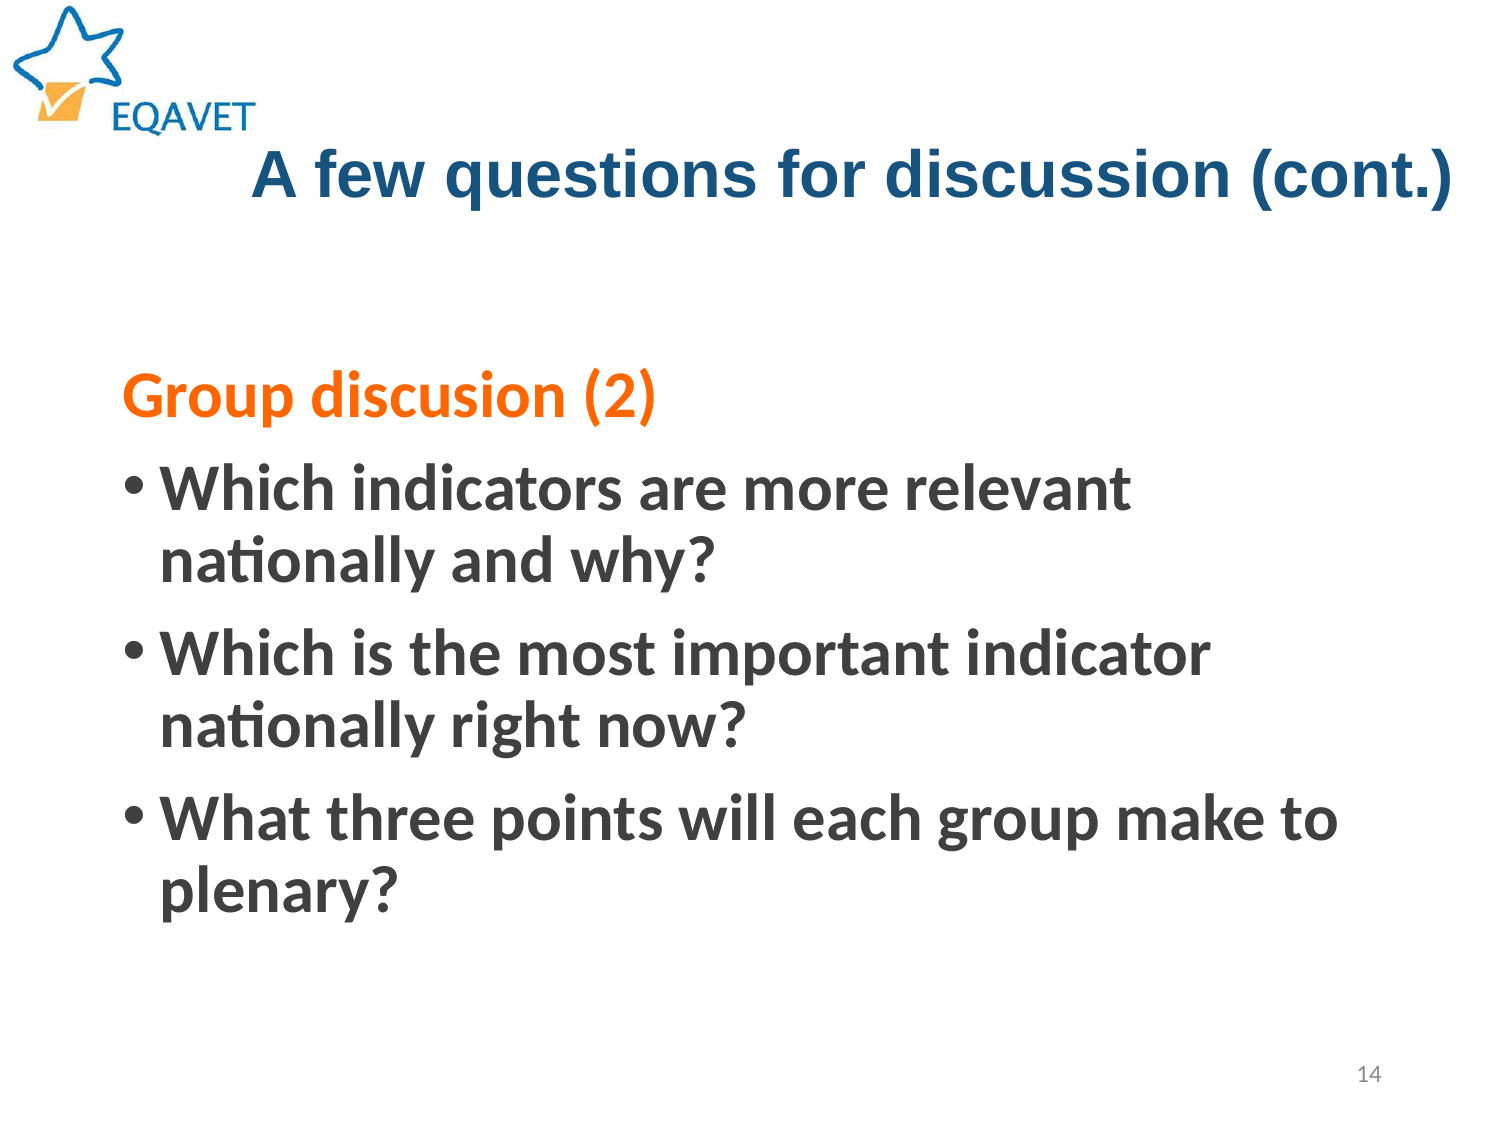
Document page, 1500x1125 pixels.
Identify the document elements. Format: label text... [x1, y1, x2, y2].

slide_number 14 [1059, 1042, 1397, 1103]
picture [5, 0, 279, 146]
title A few questions for discussion (cont.) [206, 67, 1500, 285]
list Group discusion (2) Which indicators are more relevant nationally and why? Which is the most important indicator nationally right now? What three points will each group make to plenary? [107, 352, 1402, 1067]
